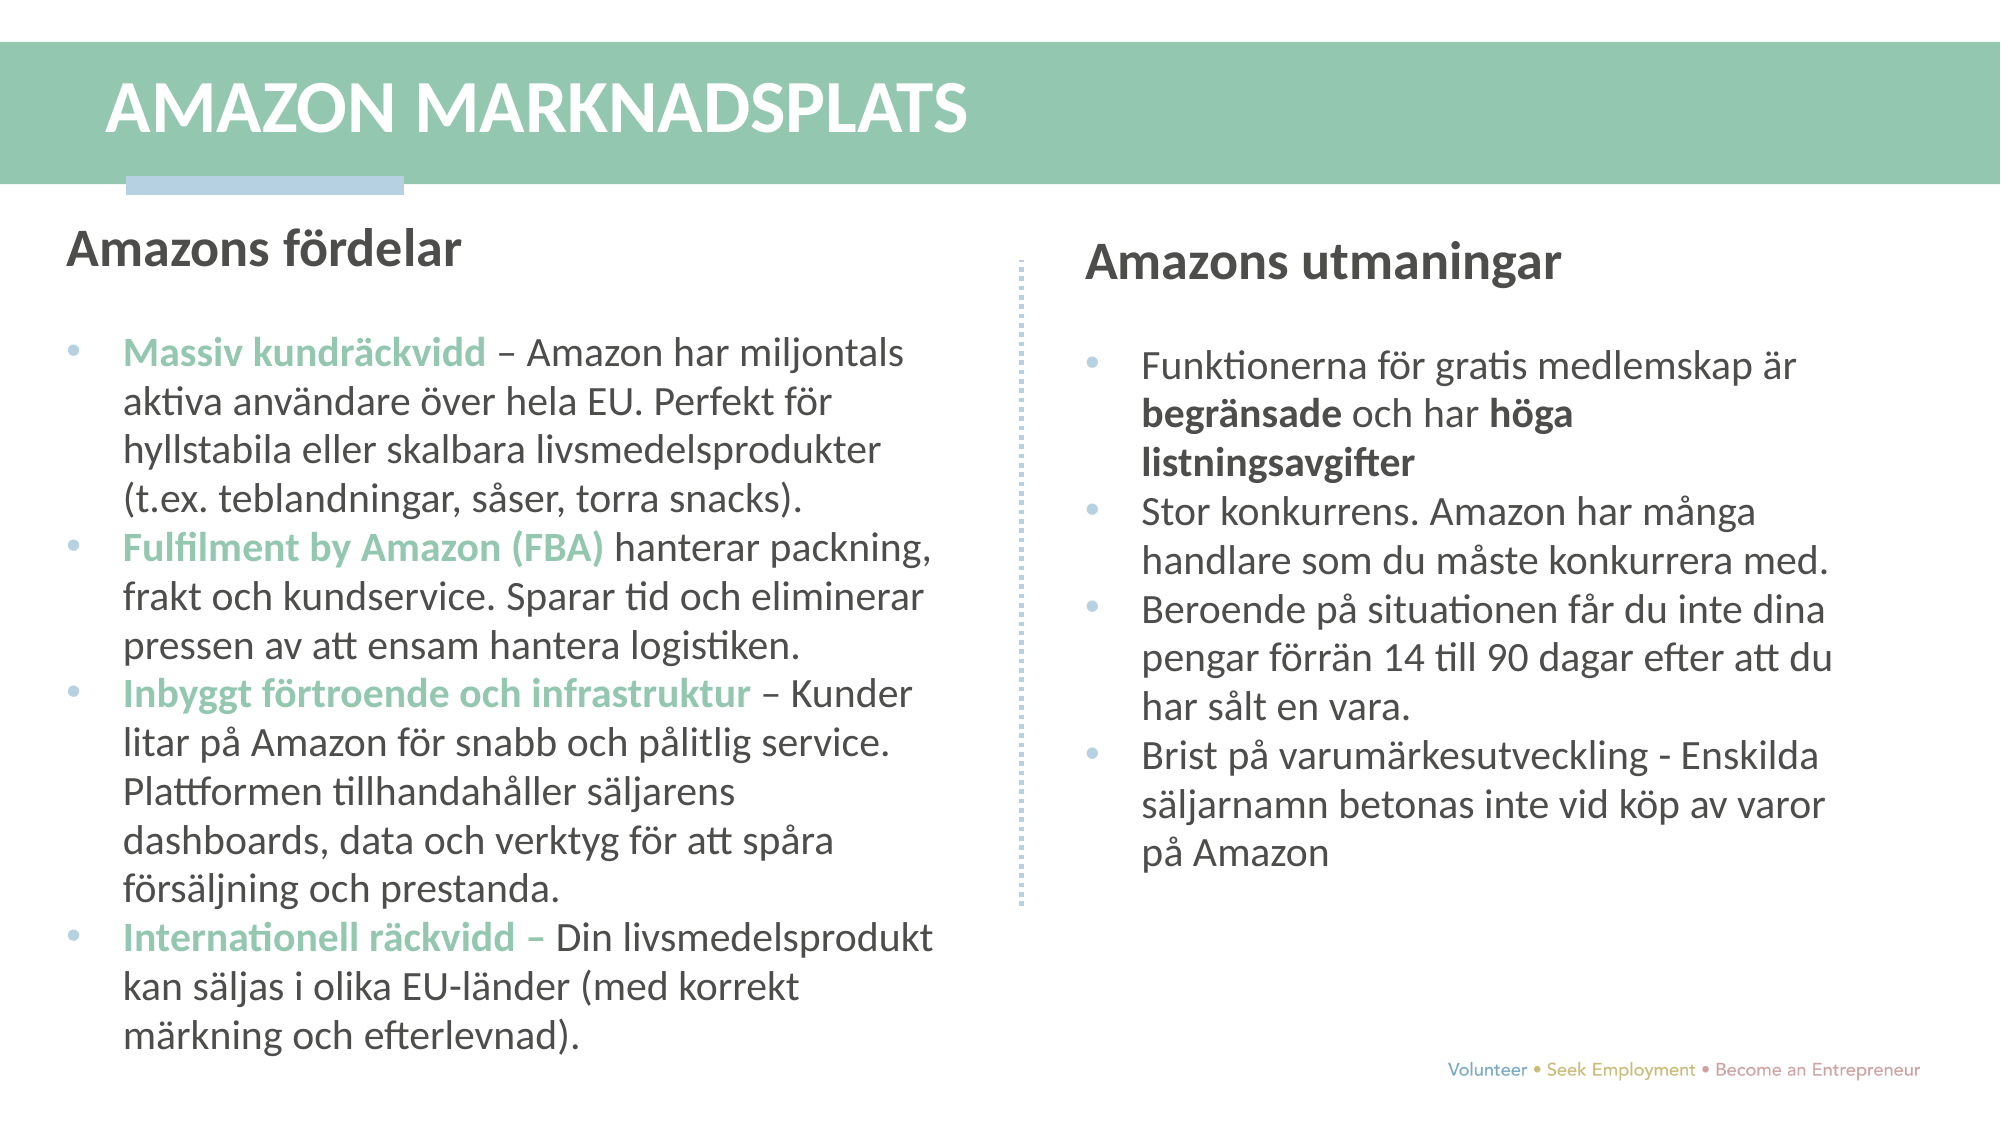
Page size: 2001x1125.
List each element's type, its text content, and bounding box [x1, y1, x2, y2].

text_box Amazons fördelar Massiv kundräckvidd – Amazon har miljontals aktiva användare över hela EU. Perfekt för hyllstabila eller skalbara livsmedelsprodukter (t.ex. teblandningar, såser, torra snacks). Fulfilment by Amazon (FBA) hanterar packning, frakt och kundservice. Sparar tid och eliminerar pressen av att ensam hantera logistiken. Inbyggt förtroende och infrastruktur – Kunder litar på Amazon för snabb och pålitlig service. Plattformen tillhandahåller säljarens dashboards, data och verktyg för att spåra försäljning och prestanda. Internationell räckvidd – Din livsmedelsprodukt kan säljas i olika EU-länder (med korrekt märkning och efterlevnad). [51, 220, 957, 662]
text_box Amazons utmaningar Funktionerna för gratis medlemskap är begränsade och har höga listningsavgifter Stor konkurrens. Amazon har många handlare som du måste konkurrera med. Beroende på situationen får du inte dina pengar förrän 14 till 90 dagar efter att du har sålt en vara. Brist på varumärkesutveckling - Enskilda säljarnamn betonas inte vid köp av varor på Amazon [1070, 233, 1860, 865]
list AMAZON MARKNADSPLATS [90, 49, 1881, 168]
picture [1418, 1046, 1971, 1103]
